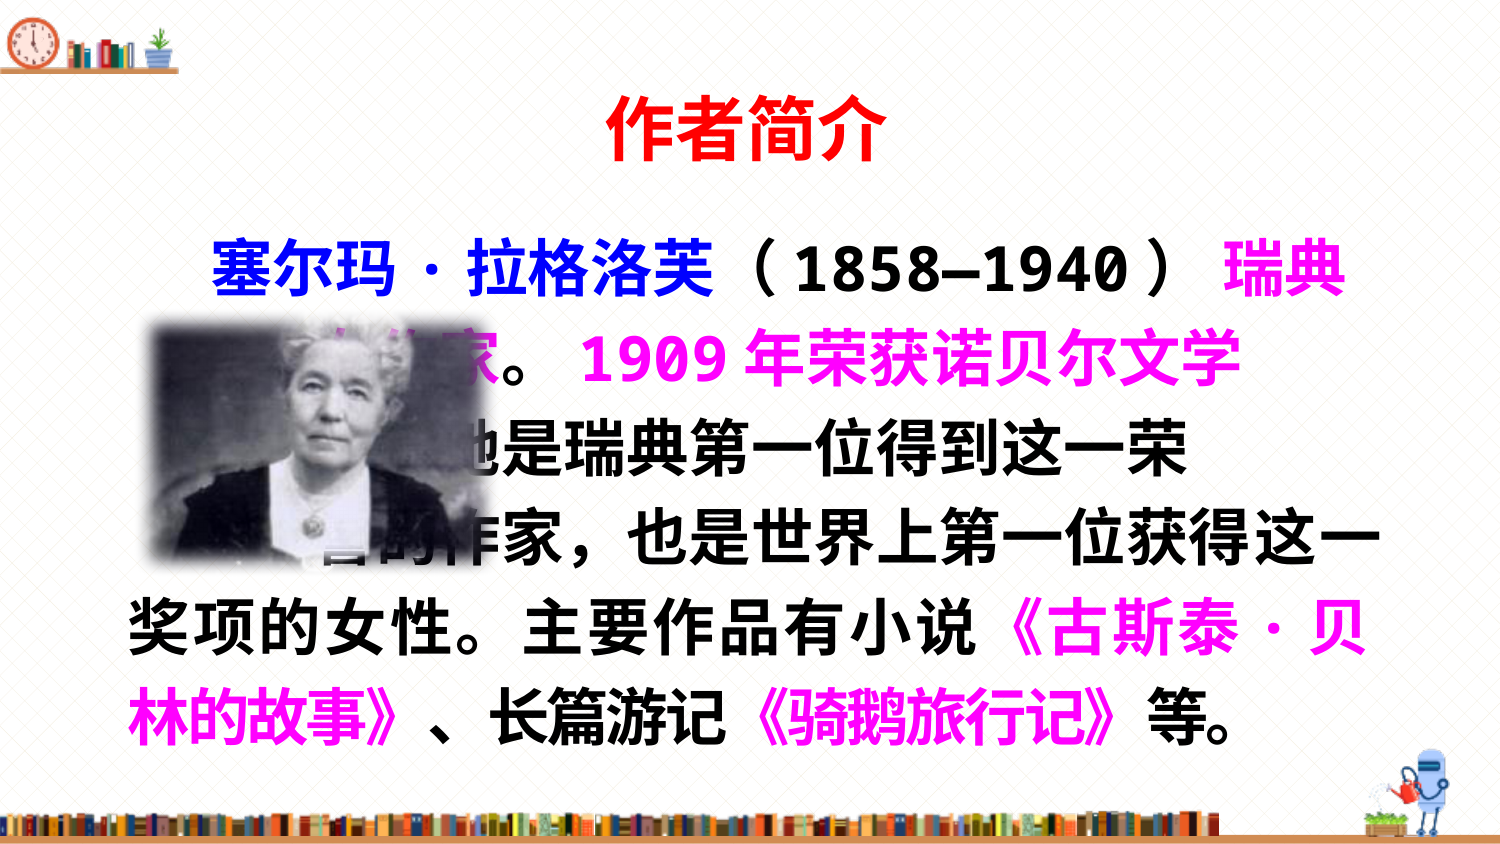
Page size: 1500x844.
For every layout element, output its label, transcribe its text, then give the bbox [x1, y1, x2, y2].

picture [595, 805, 1219, 836]
text_box 作者简介 [590, 77, 1074, 178]
picture [1363, 740, 1450, 837]
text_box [112, 206, 1404, 755]
picture [0, 812, 594, 836]
picture [0, 15, 188, 74]
